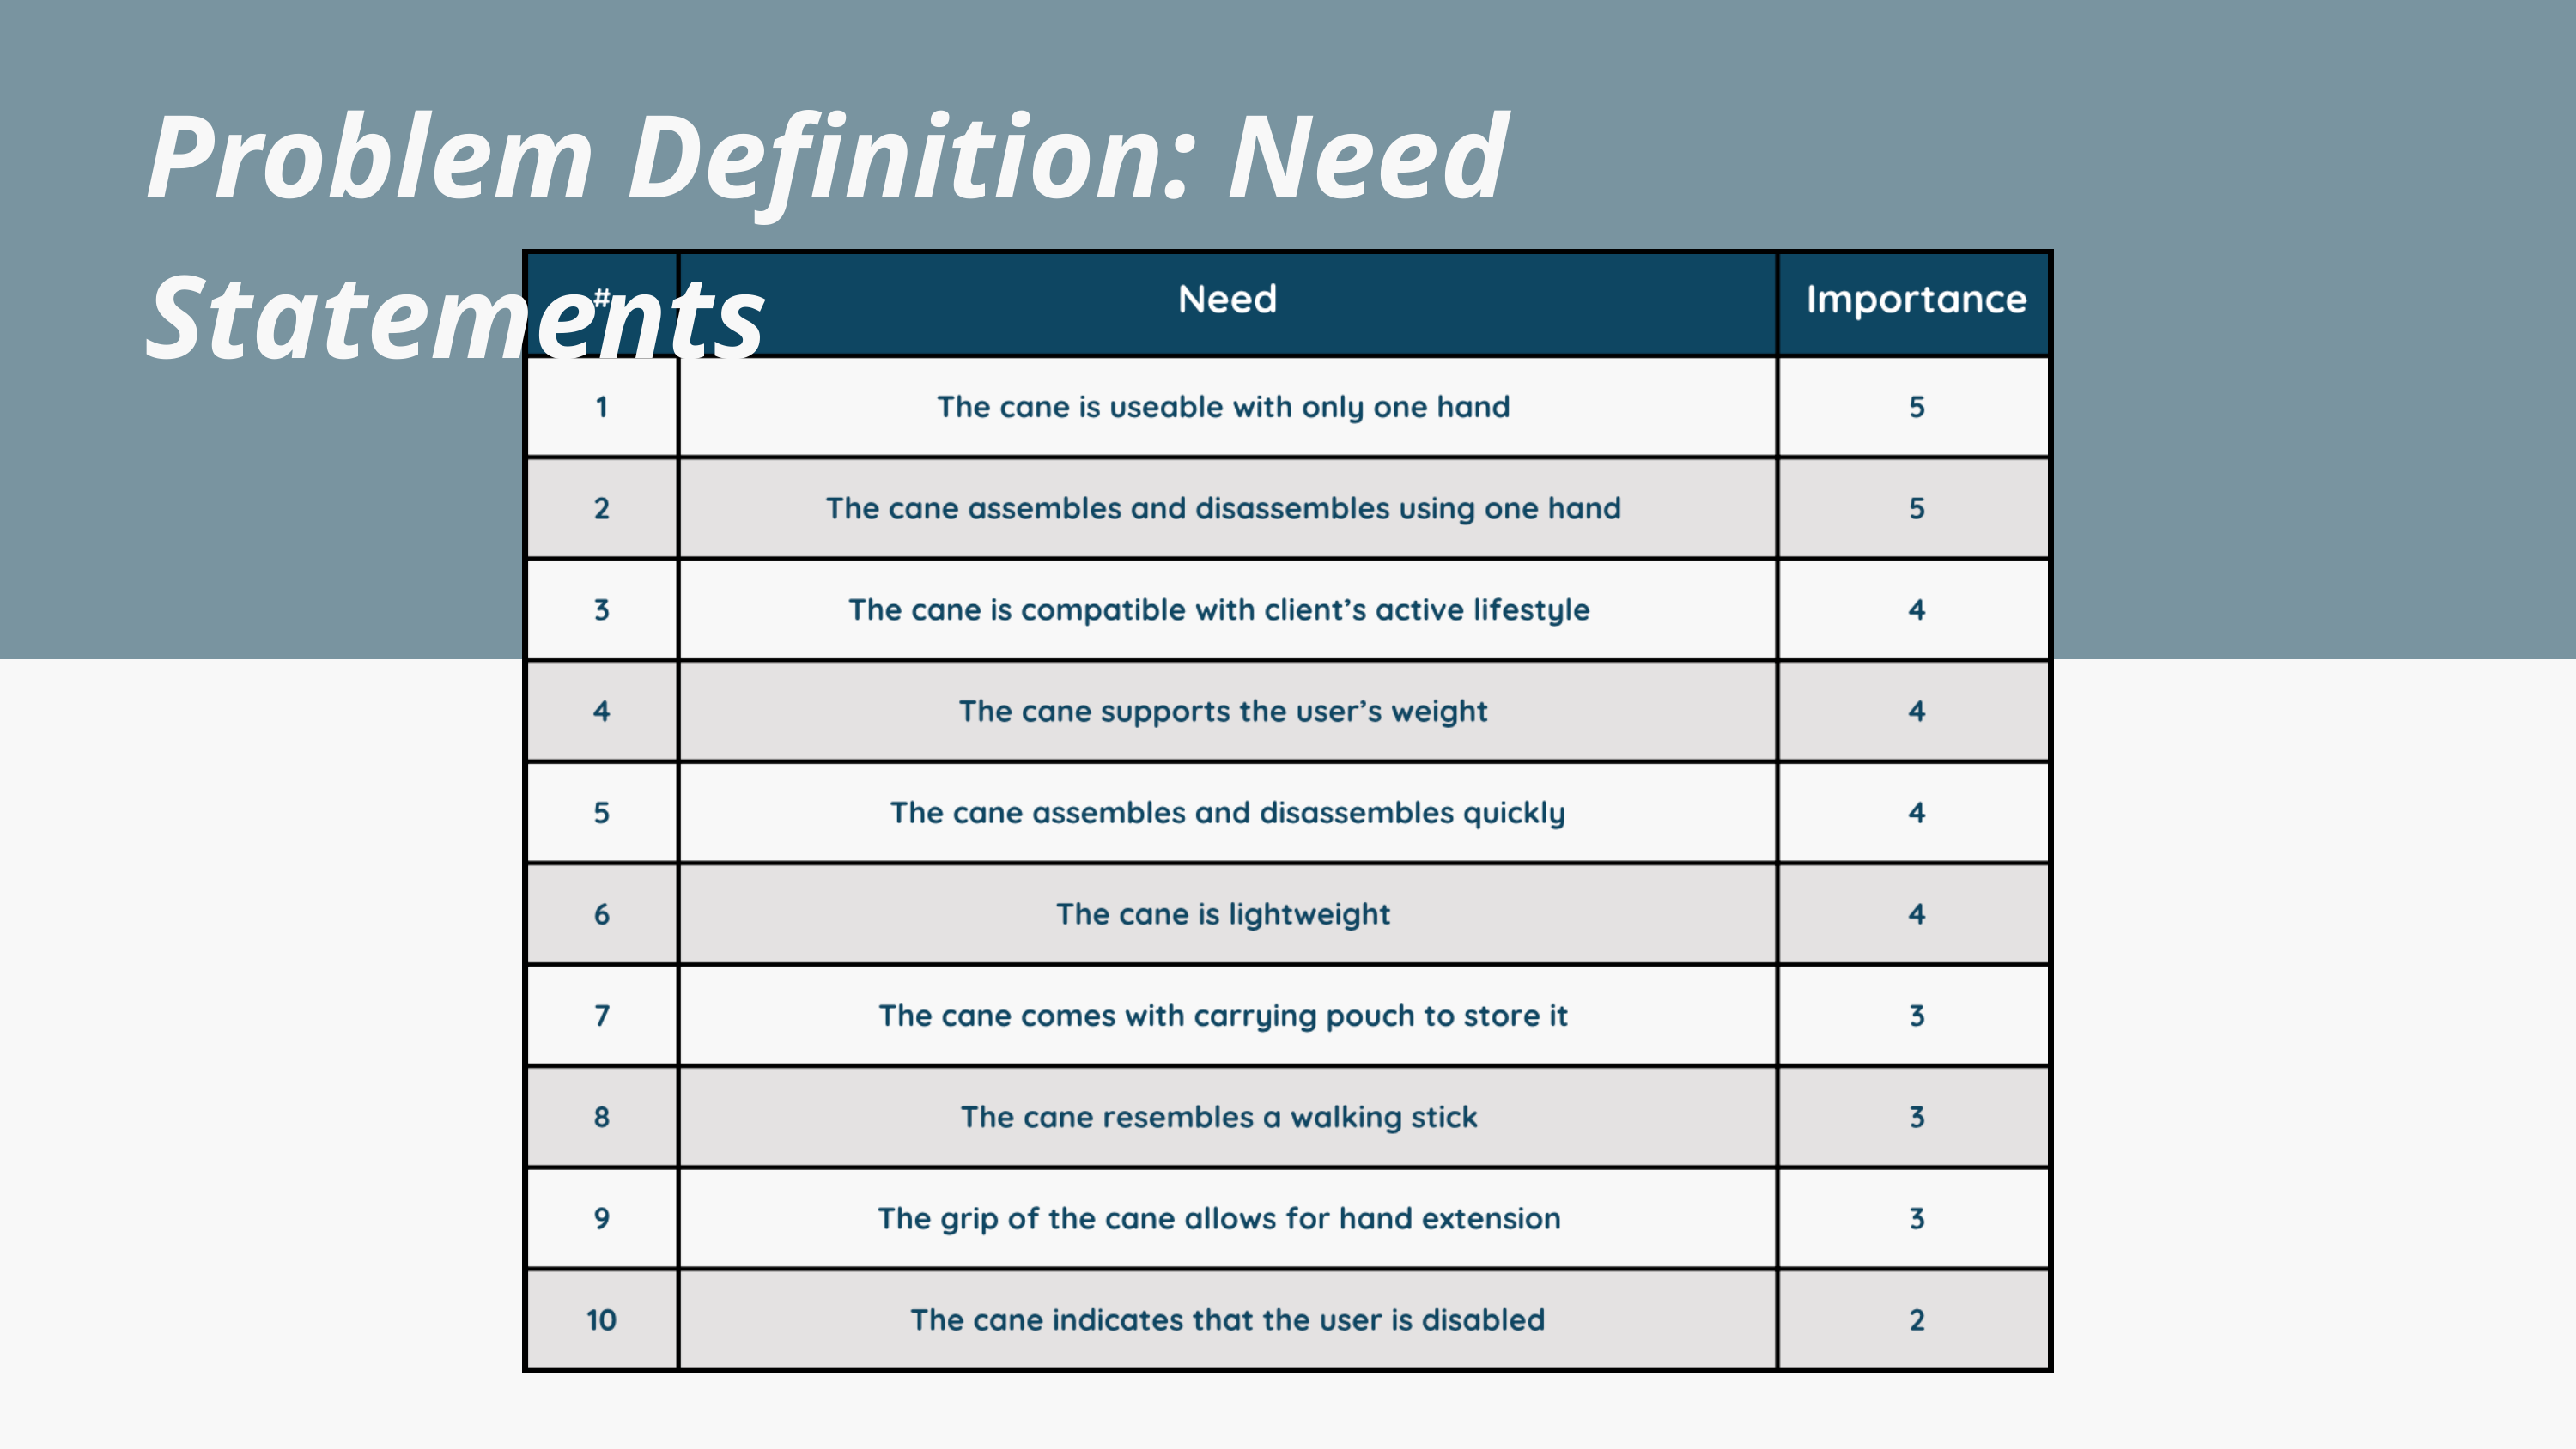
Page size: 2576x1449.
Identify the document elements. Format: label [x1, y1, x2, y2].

text_box [0, 0, 2576, 659]
text_box [525, 669, 2051, 1372]
